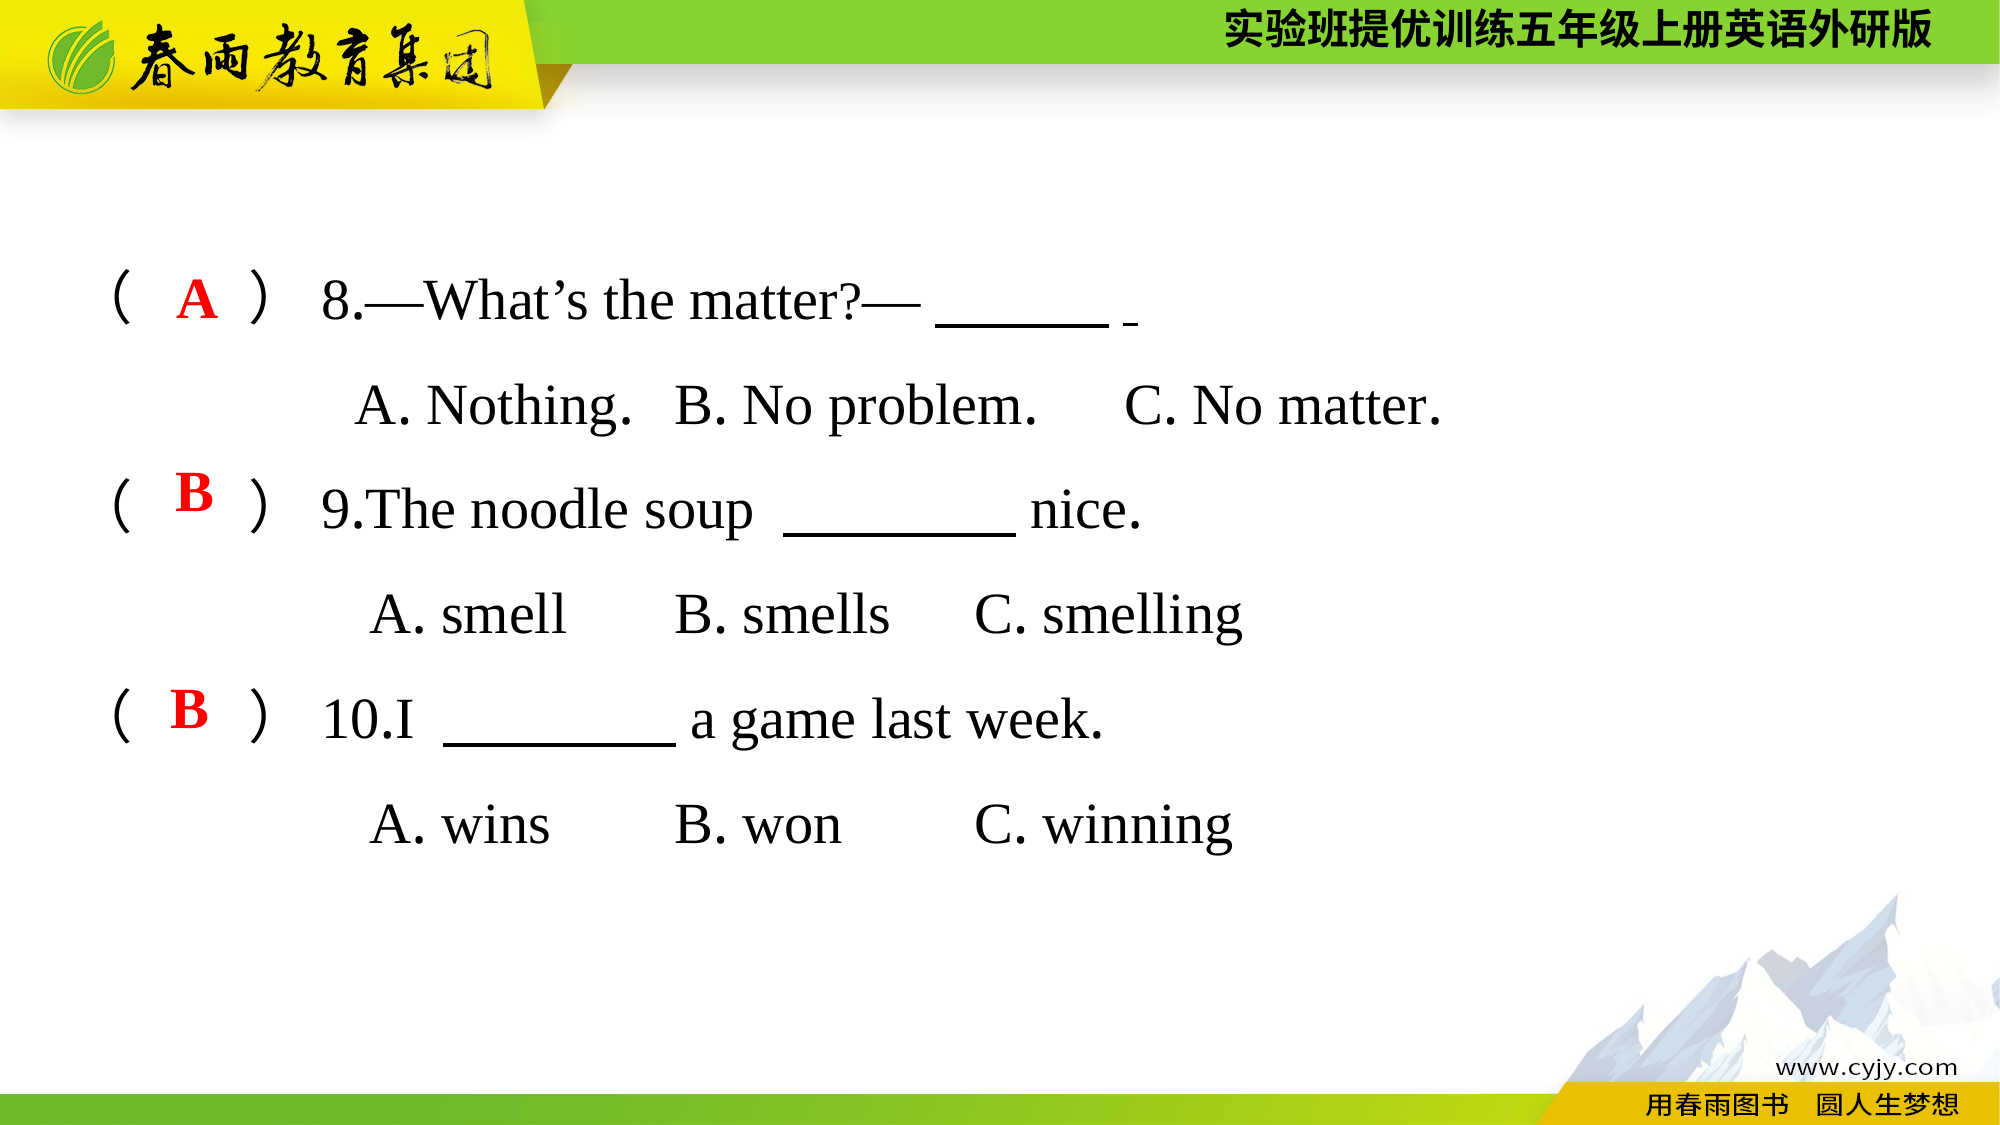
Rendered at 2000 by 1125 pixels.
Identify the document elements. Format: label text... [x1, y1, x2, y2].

text_box B [160, 445, 229, 531]
text_box B [155, 662, 224, 747]
picture [0, 0, 2000, 1125]
text_box A [161, 218, 234, 338]
list （ ）8.—What’s the matter?— . A. Nothing. B. No problem. C. No matter. （ ）9.The noodle soup nice. A. smell B. smells C. smelling （ ）10.I a game last week. A. wins B. won C. winning [59, 218, 1944, 870]
